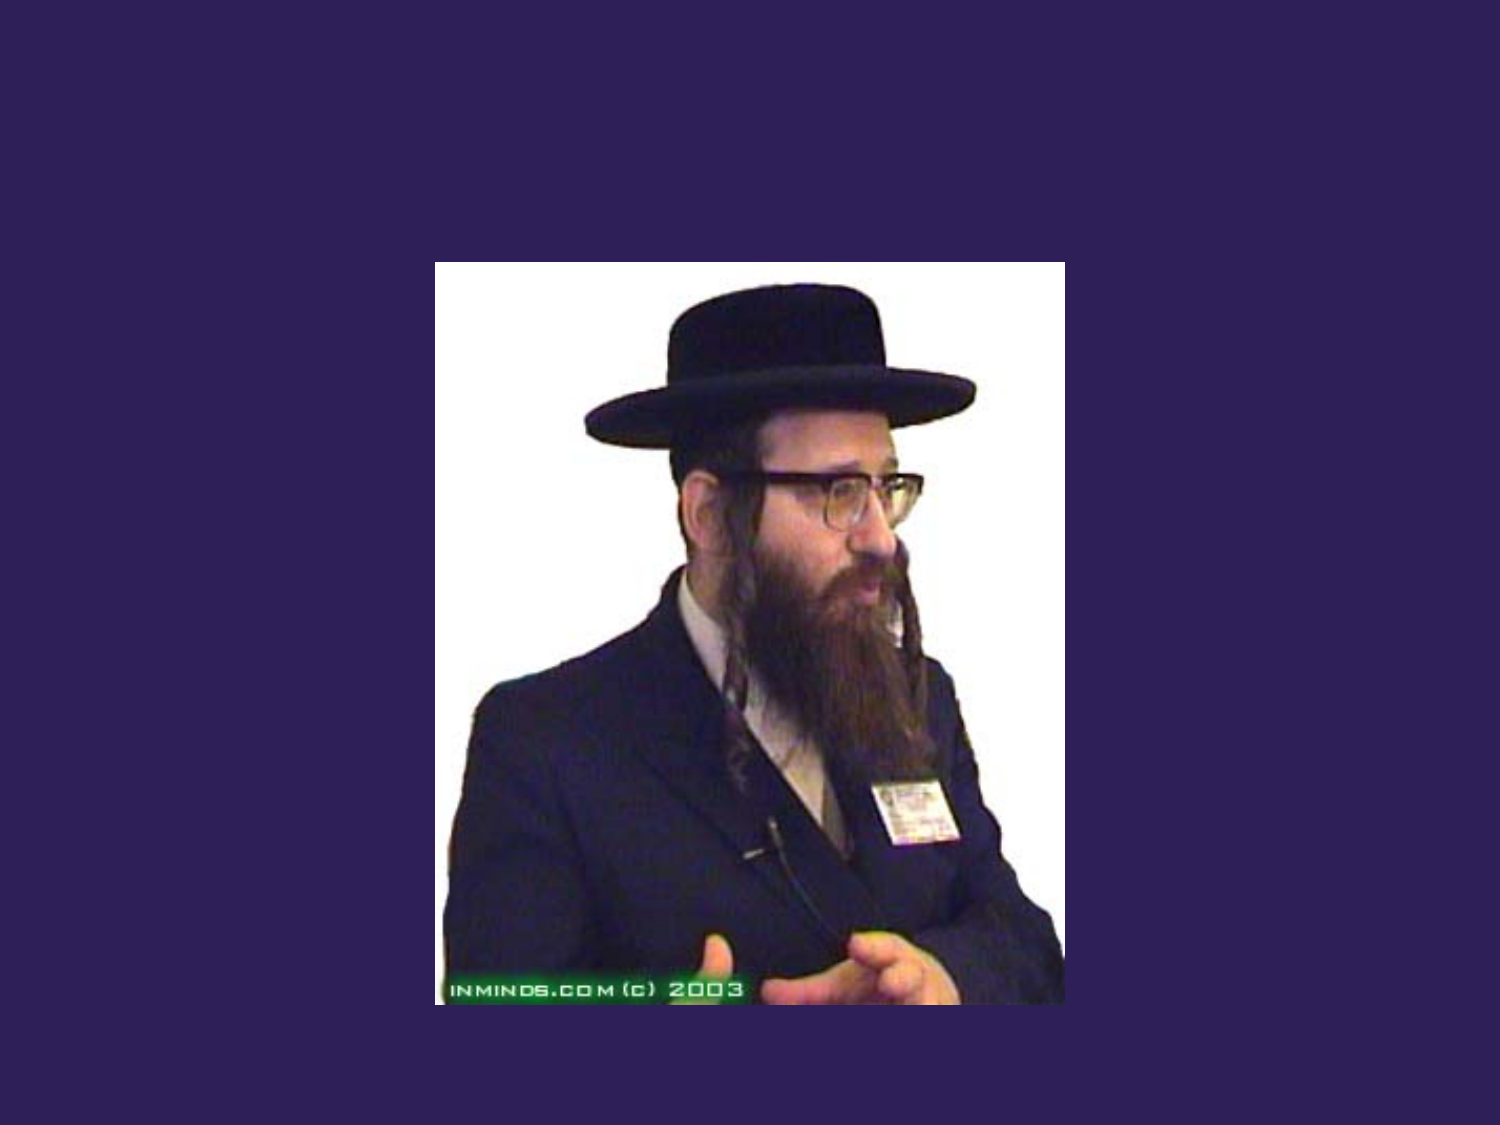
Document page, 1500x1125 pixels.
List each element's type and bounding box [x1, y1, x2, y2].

list [74, 262, 1426, 1006]
